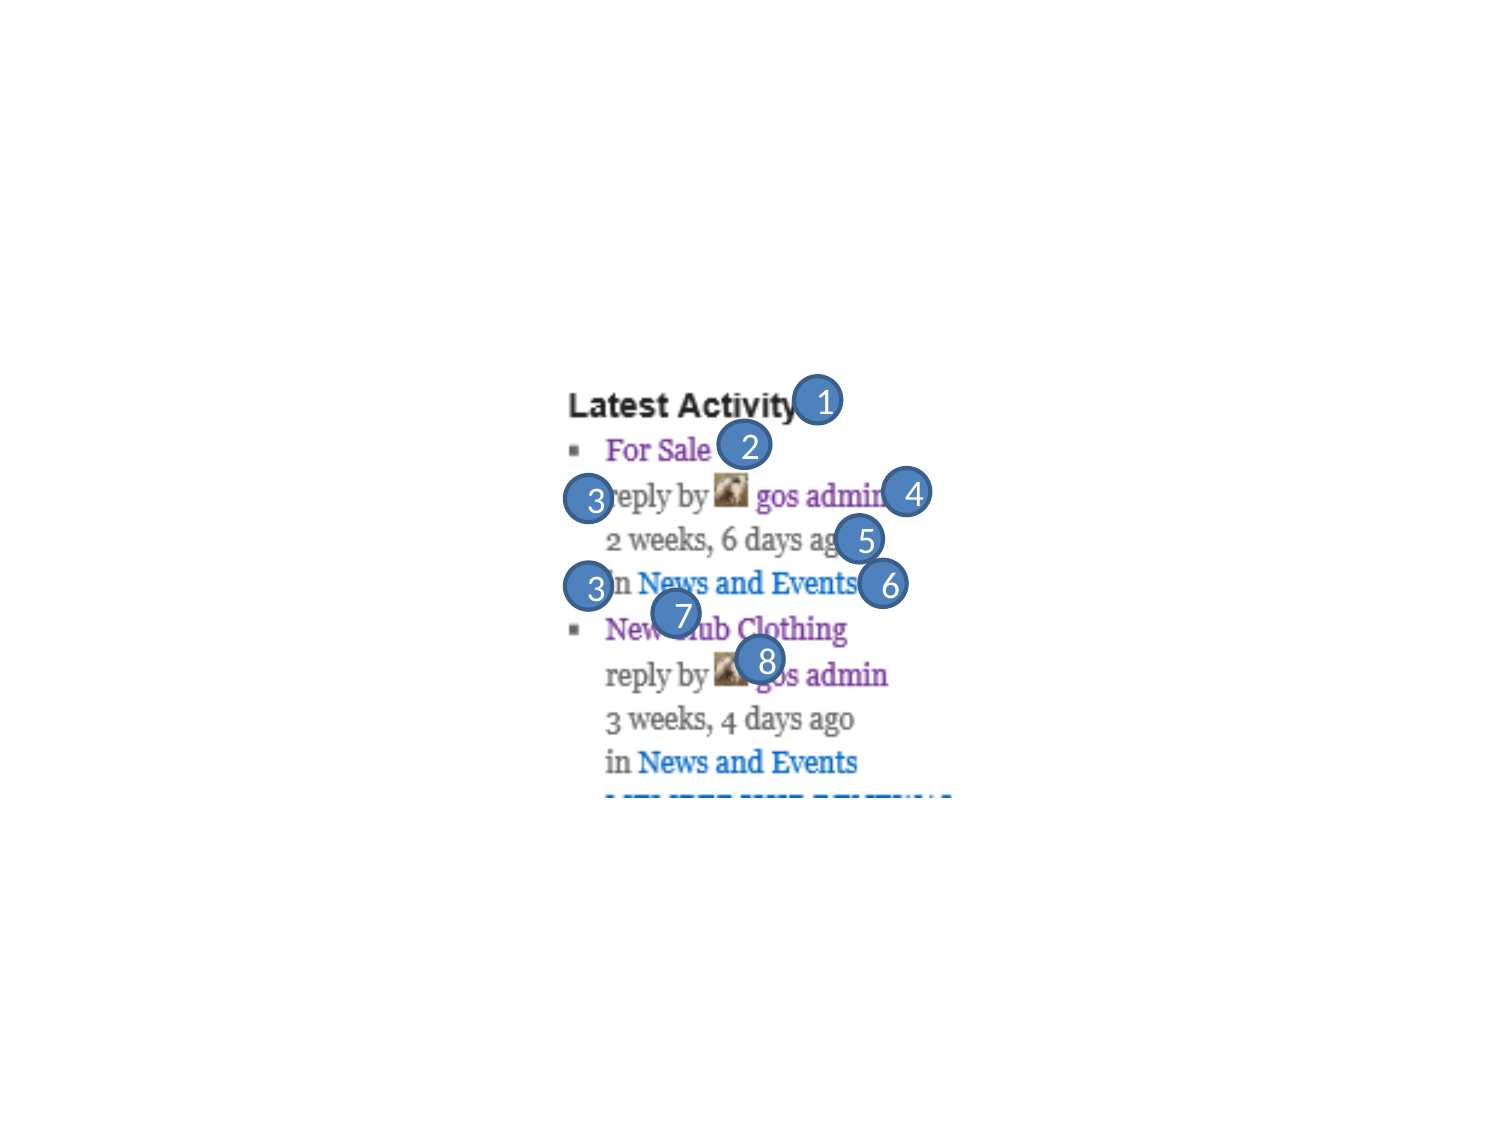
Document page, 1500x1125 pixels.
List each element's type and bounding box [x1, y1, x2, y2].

picture [524, 360, 1064, 798]
